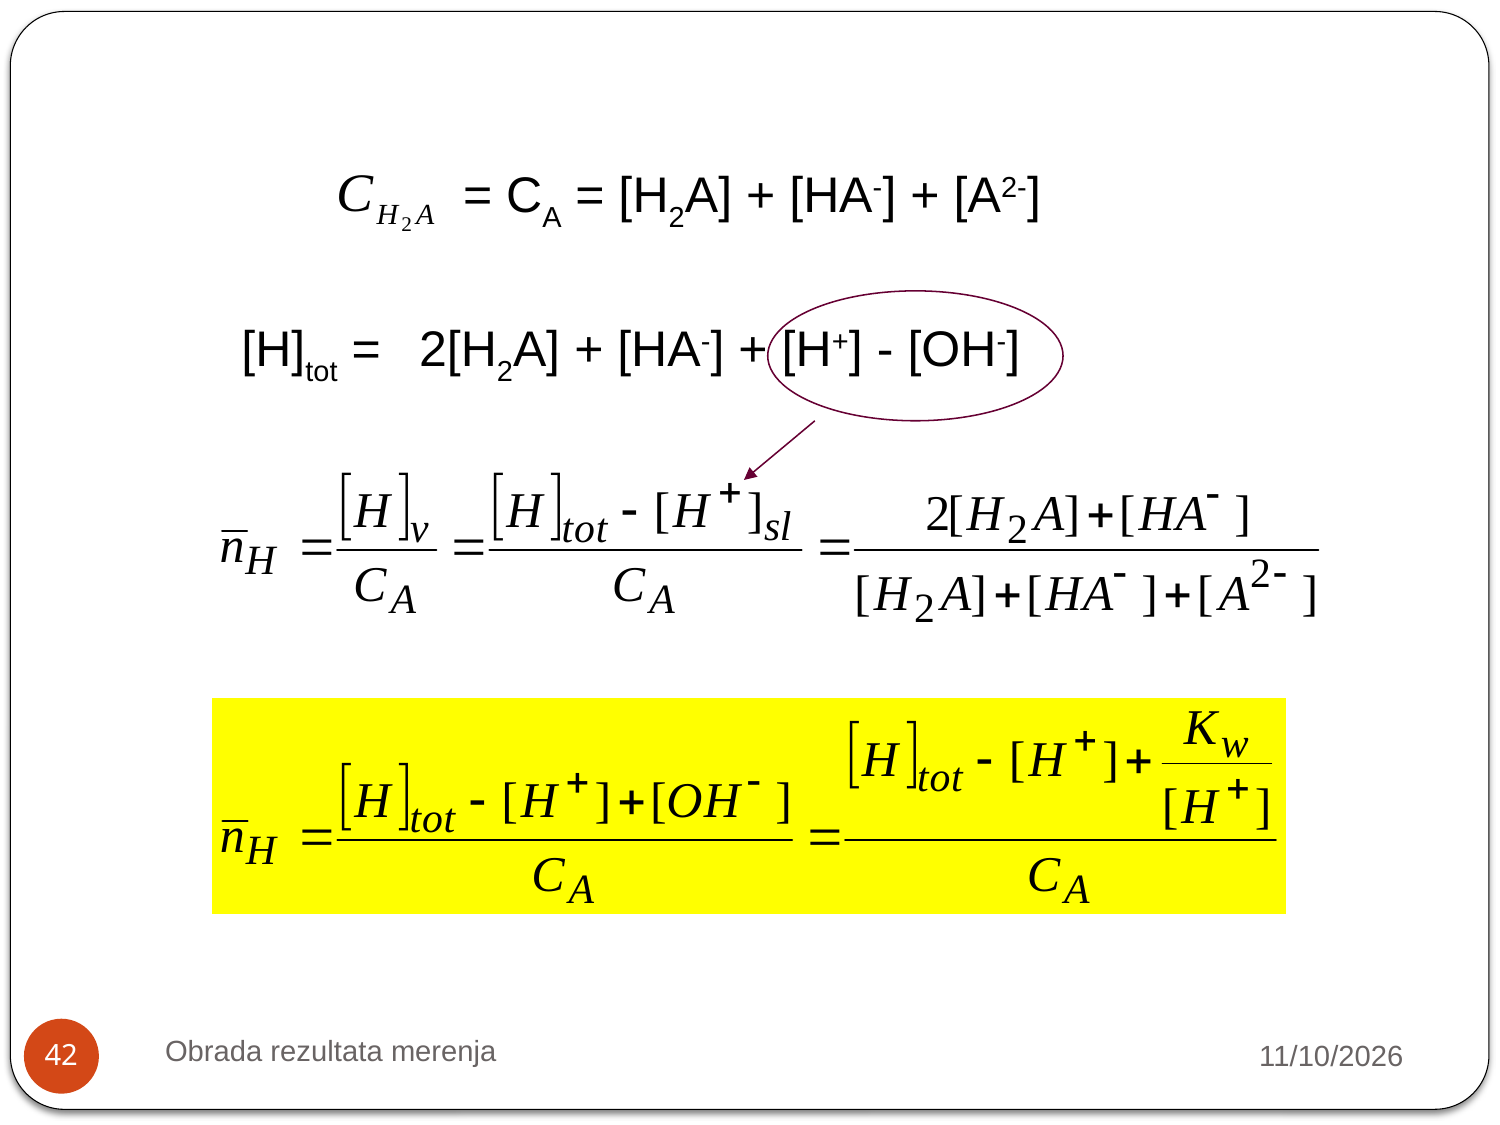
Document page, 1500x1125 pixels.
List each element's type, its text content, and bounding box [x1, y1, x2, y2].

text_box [211, 461, 1330, 634]
text_box [767, 290, 1064, 421]
footer Obrada rezultata merenja [150, 1012, 800, 1088]
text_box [330, 160, 442, 241]
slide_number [1012, 1015, 1419, 1094]
text_box 2[H2A] + [HA-] + [H+] - [OH-] [404, 309, 810, 395]
text_box = CA = [H2A] + [HA-] + [A2-] [441, 155, 1070, 242]
slide_number 42 [23, 1018, 99, 1094]
text_box [H]tot = [226, 309, 403, 395]
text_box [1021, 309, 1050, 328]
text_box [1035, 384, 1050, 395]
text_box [212, 697, 1287, 915]
